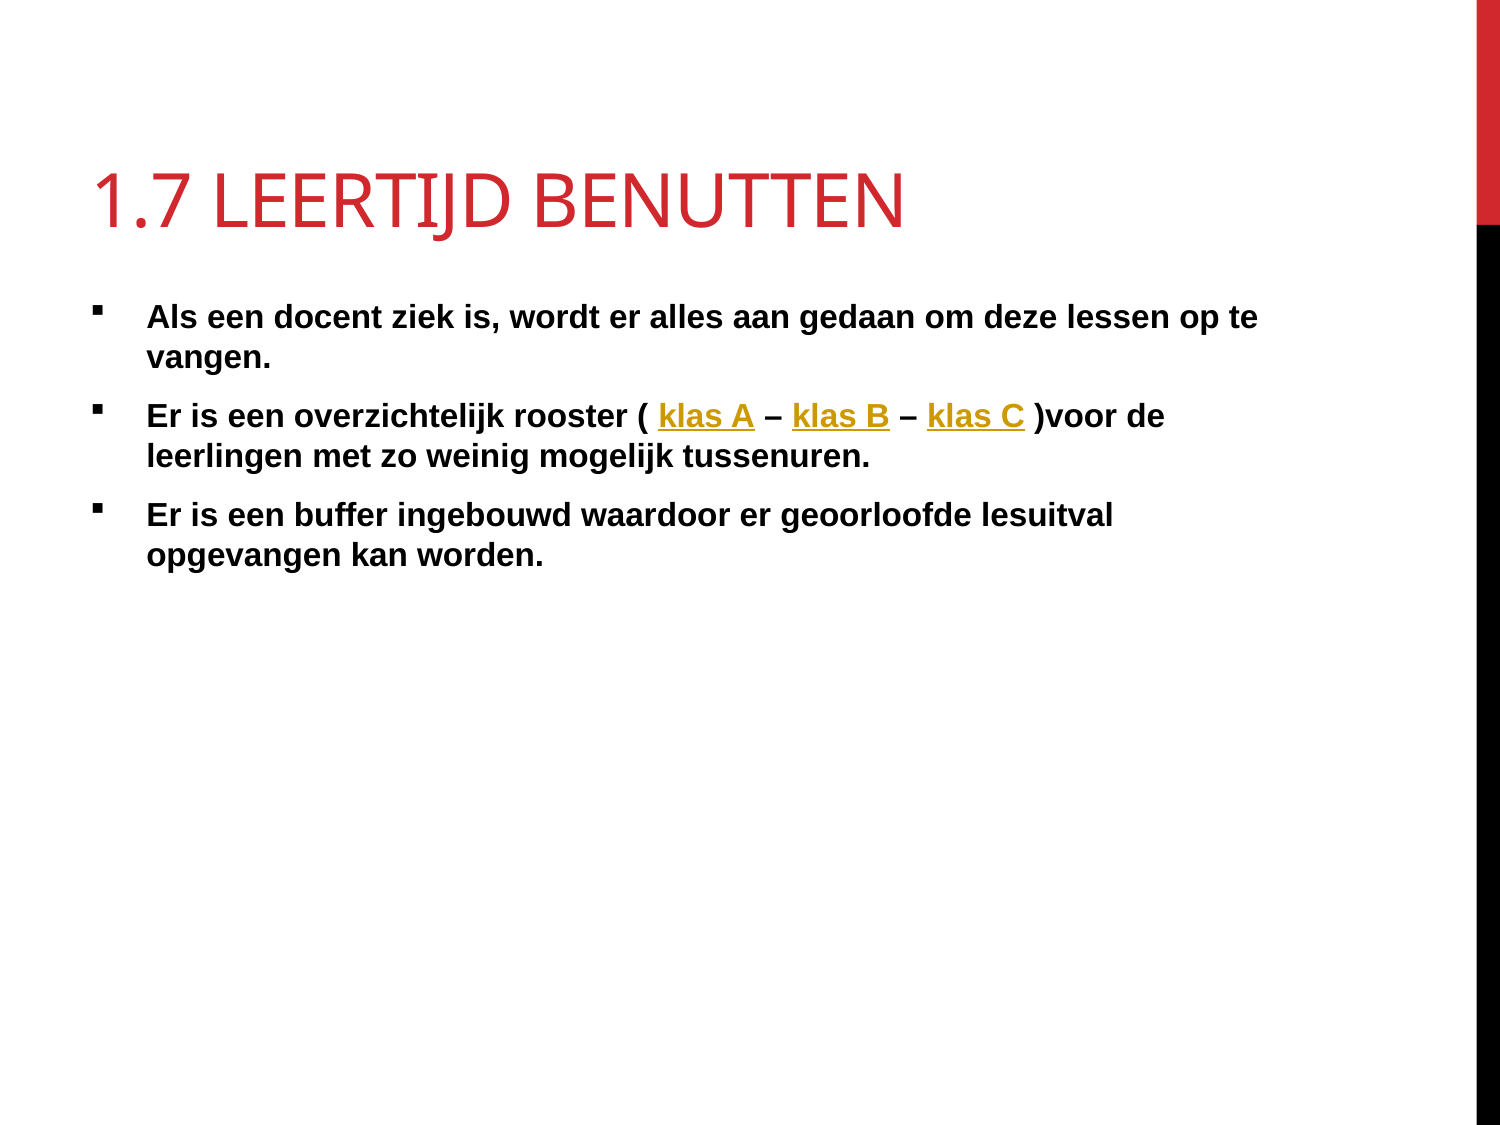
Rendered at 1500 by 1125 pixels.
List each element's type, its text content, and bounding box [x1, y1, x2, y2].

list Als een docent ziek is, wordt er alles aan gedaan om deze lessen op te vangen. Er is een overzichtelijk rooster ( klas A – klas B – klas C )voor de leerlingen met zo weinig mogelijk tussenuren. Er is een buffer ingebouwd waardoor er geoorloofde lesuitval opgevangen kan worden. [75, 287, 1325, 1005]
title 1.7 leertijd benutten [75, 25, 1025, 250]
